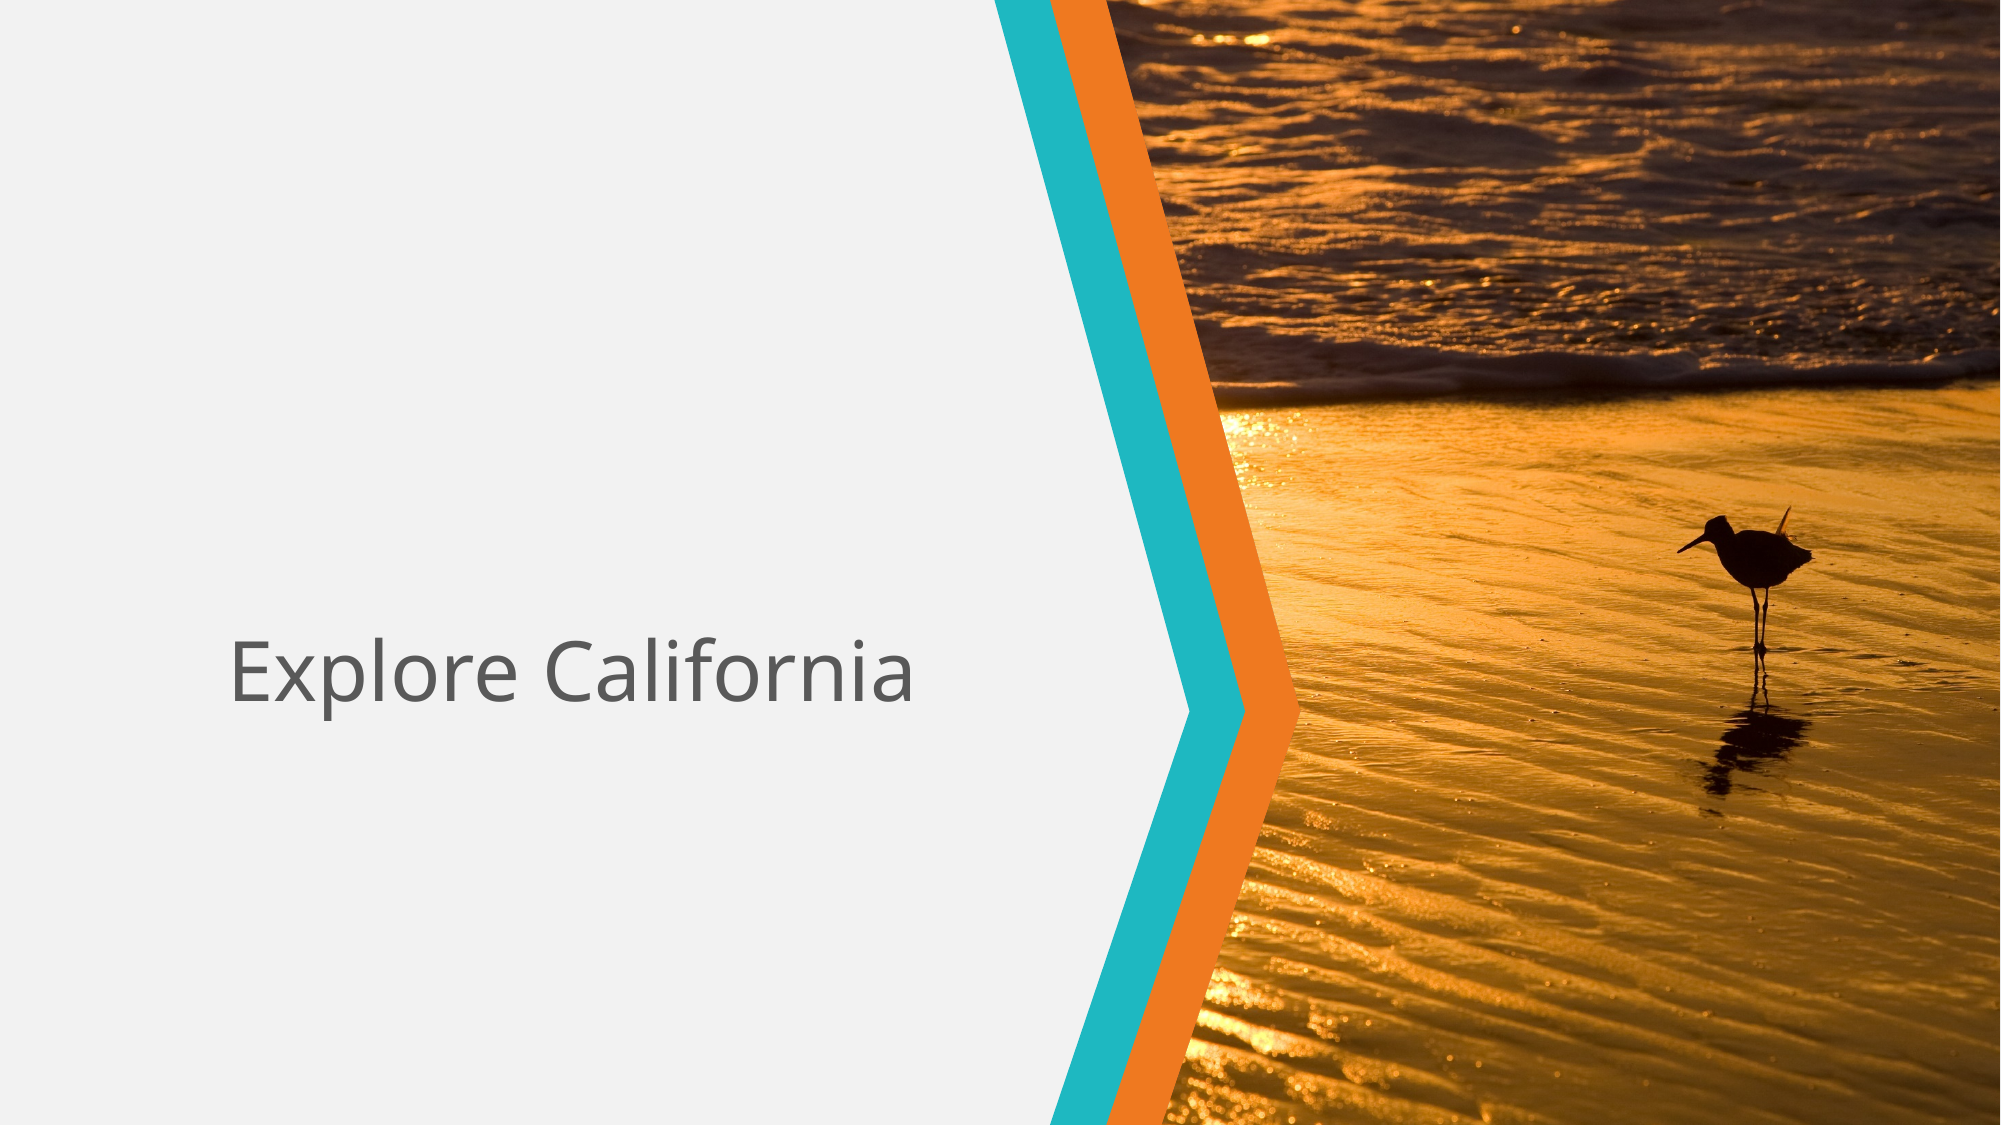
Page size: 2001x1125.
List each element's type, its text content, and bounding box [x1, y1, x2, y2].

picture [1106, 0, 2000, 1125]
title Explore California [212, 307, 1053, 728]
